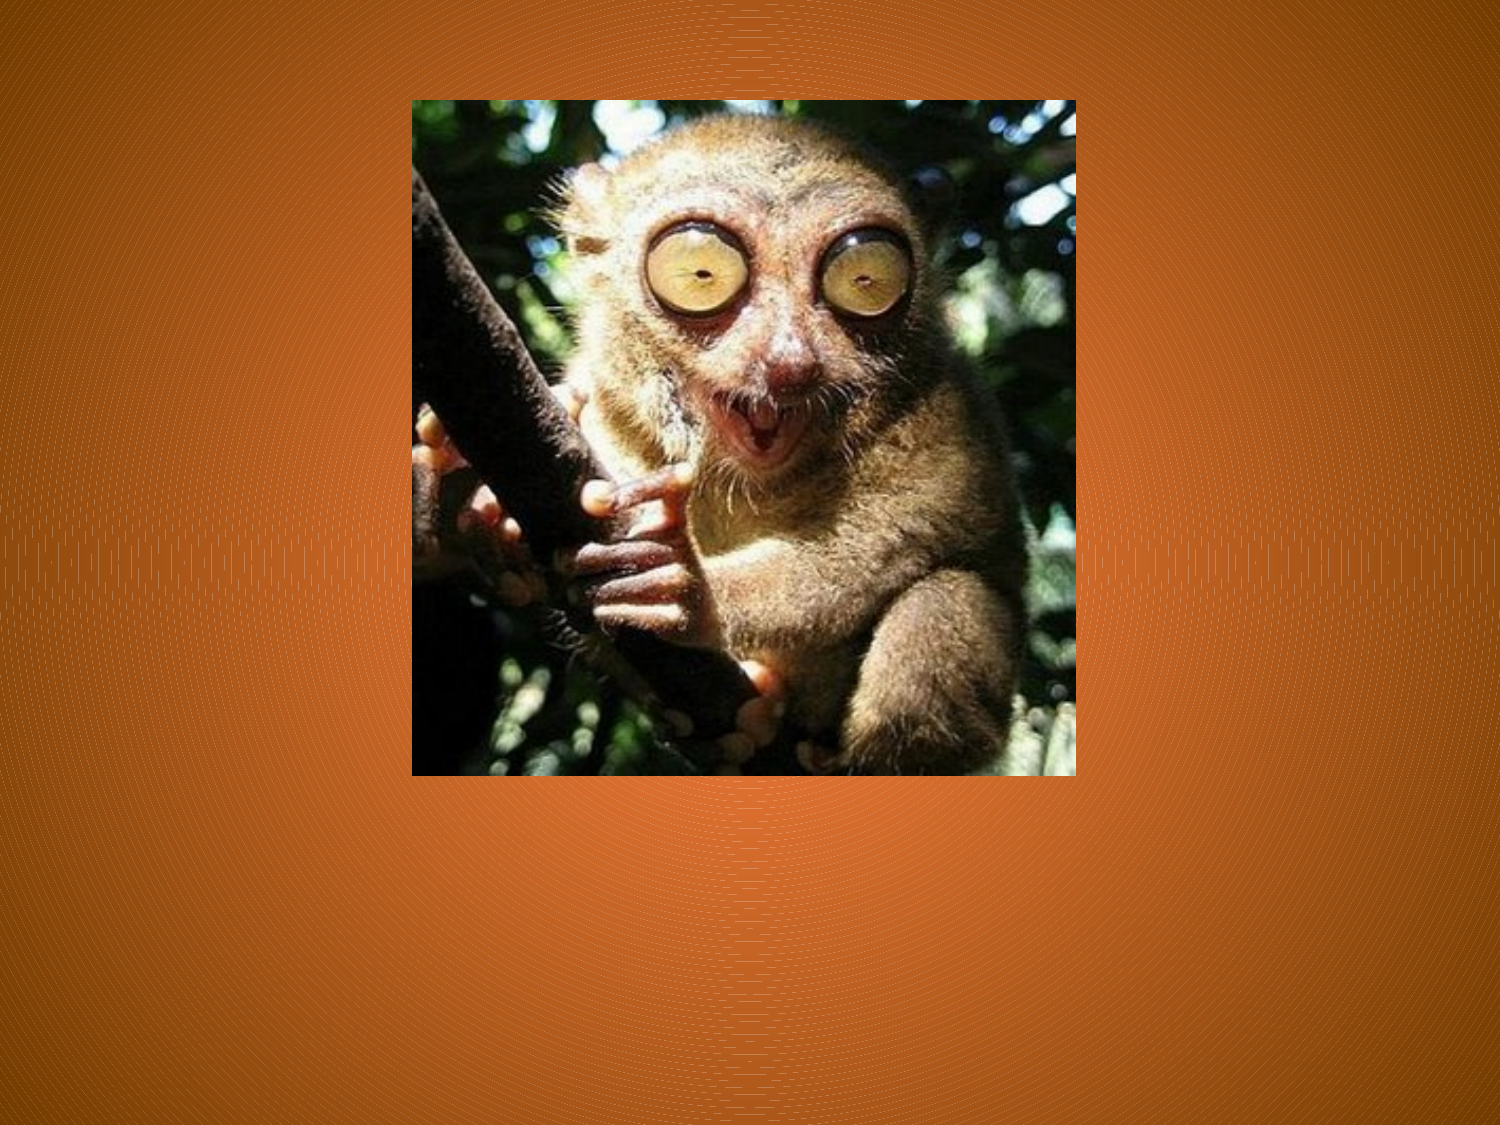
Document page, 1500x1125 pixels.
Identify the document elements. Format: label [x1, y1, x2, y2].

picture [293, 100, 1195, 776]
